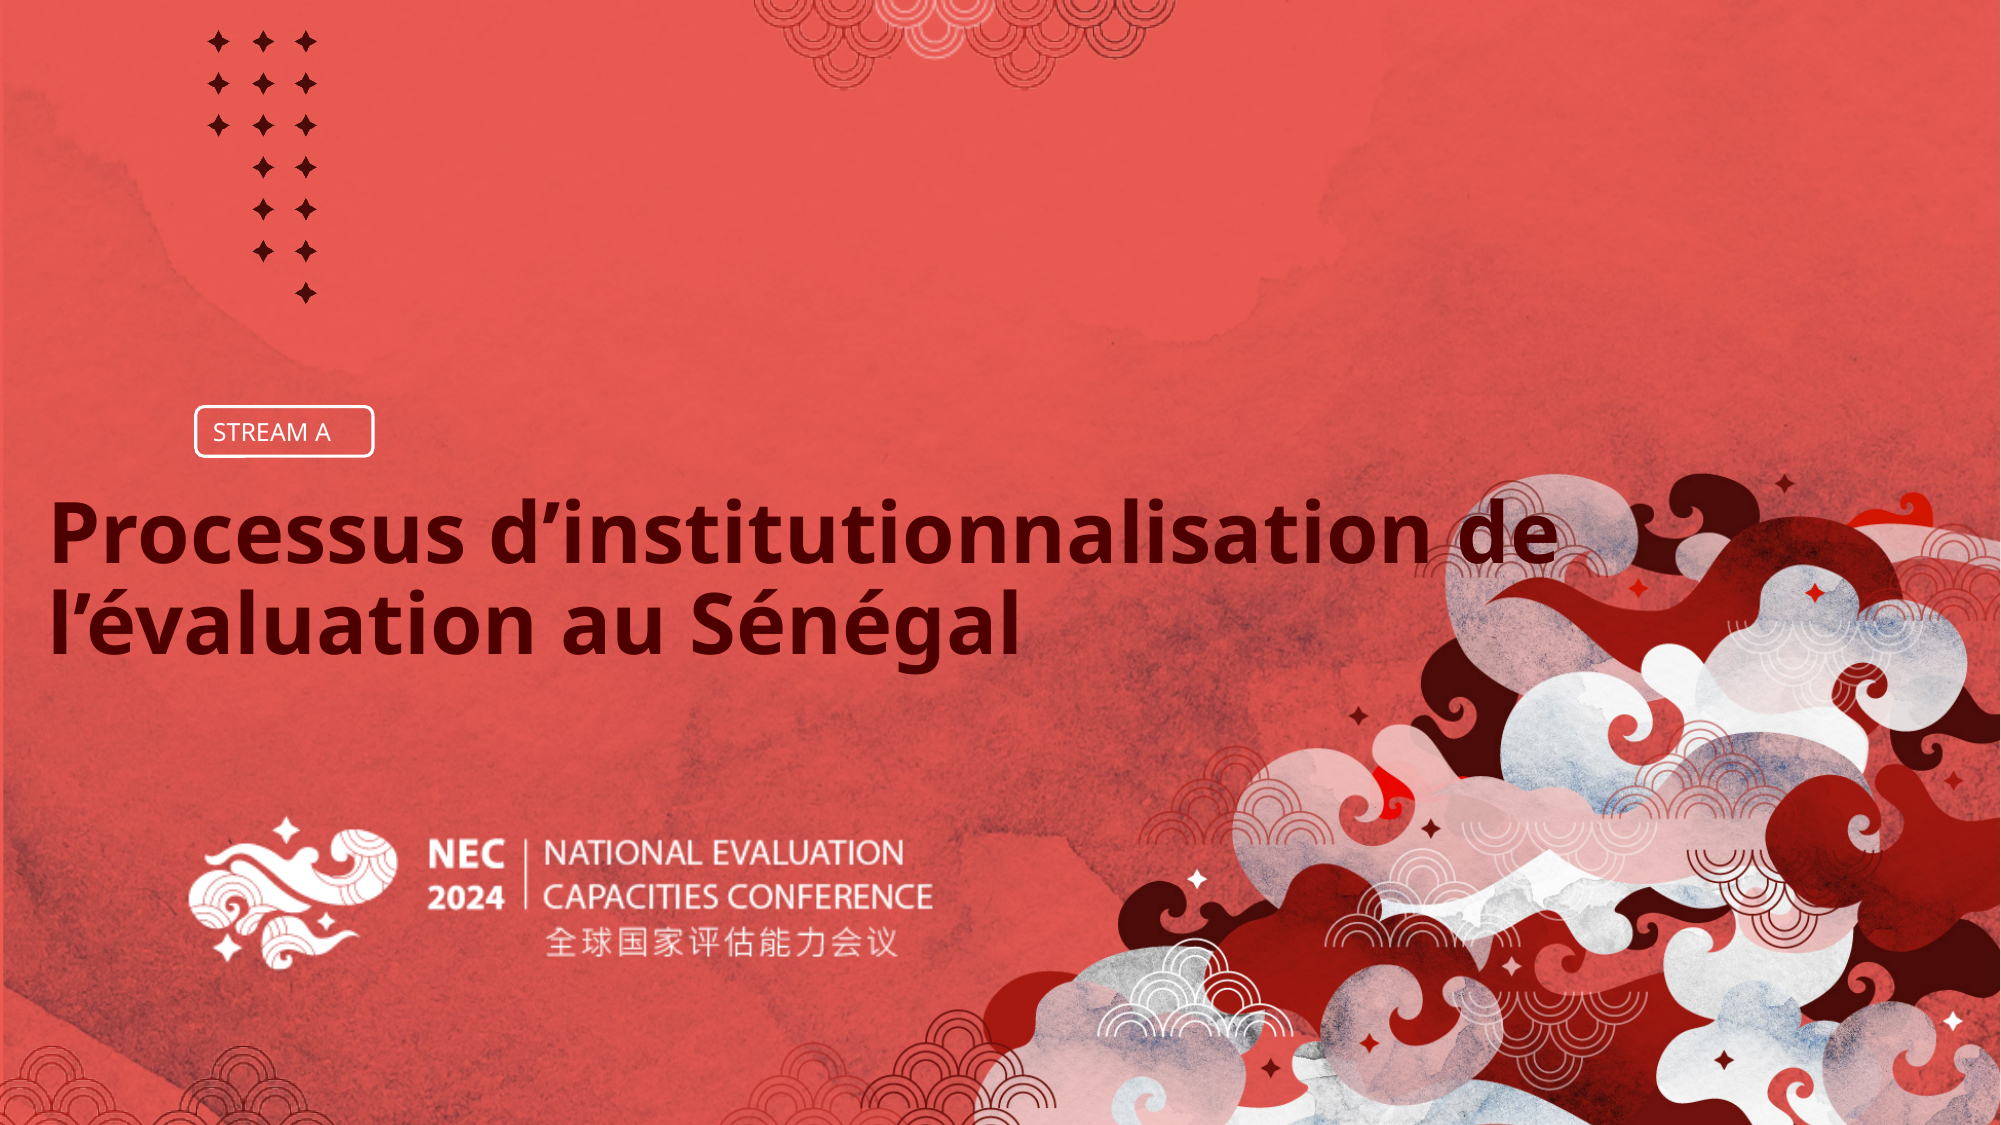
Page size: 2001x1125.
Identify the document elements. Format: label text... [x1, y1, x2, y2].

title Processus d’institutionnalisation de l’évaluation au Sénégal [32, 482, 1635, 685]
picture [0, 0, 2001, 1125]
